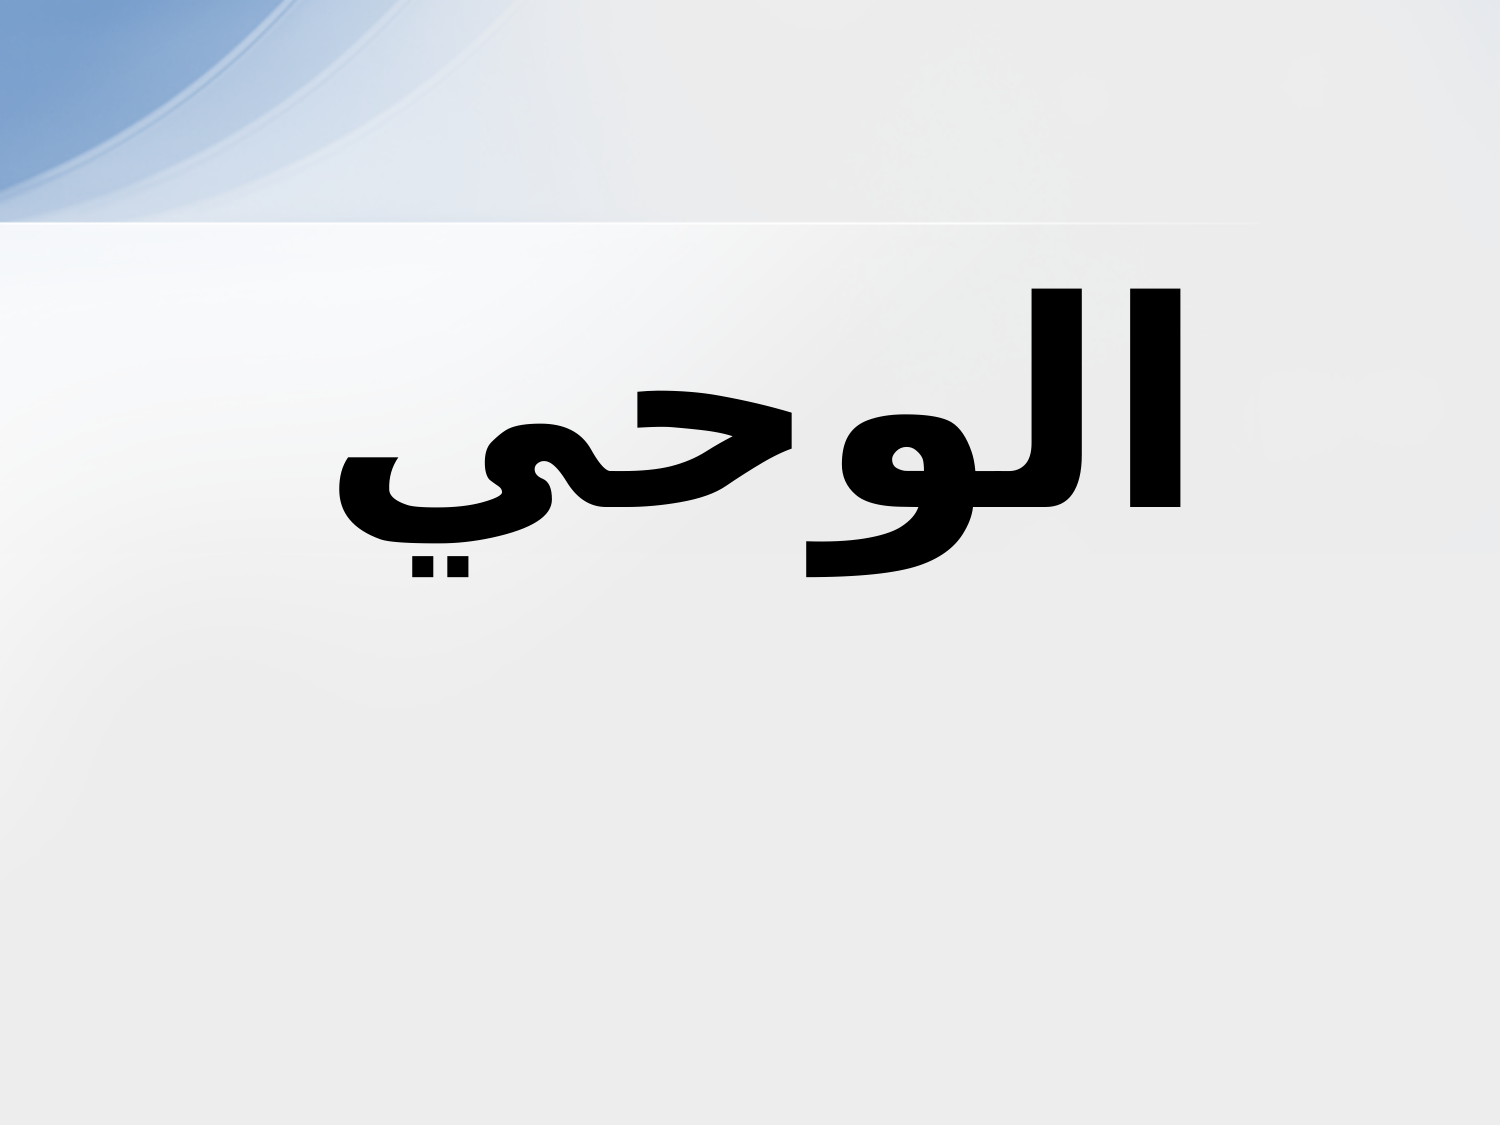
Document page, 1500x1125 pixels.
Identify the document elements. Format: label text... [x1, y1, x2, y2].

picture [0, 0, 1500, 1125]
title الوحي [88, 385, 1439, 573]
